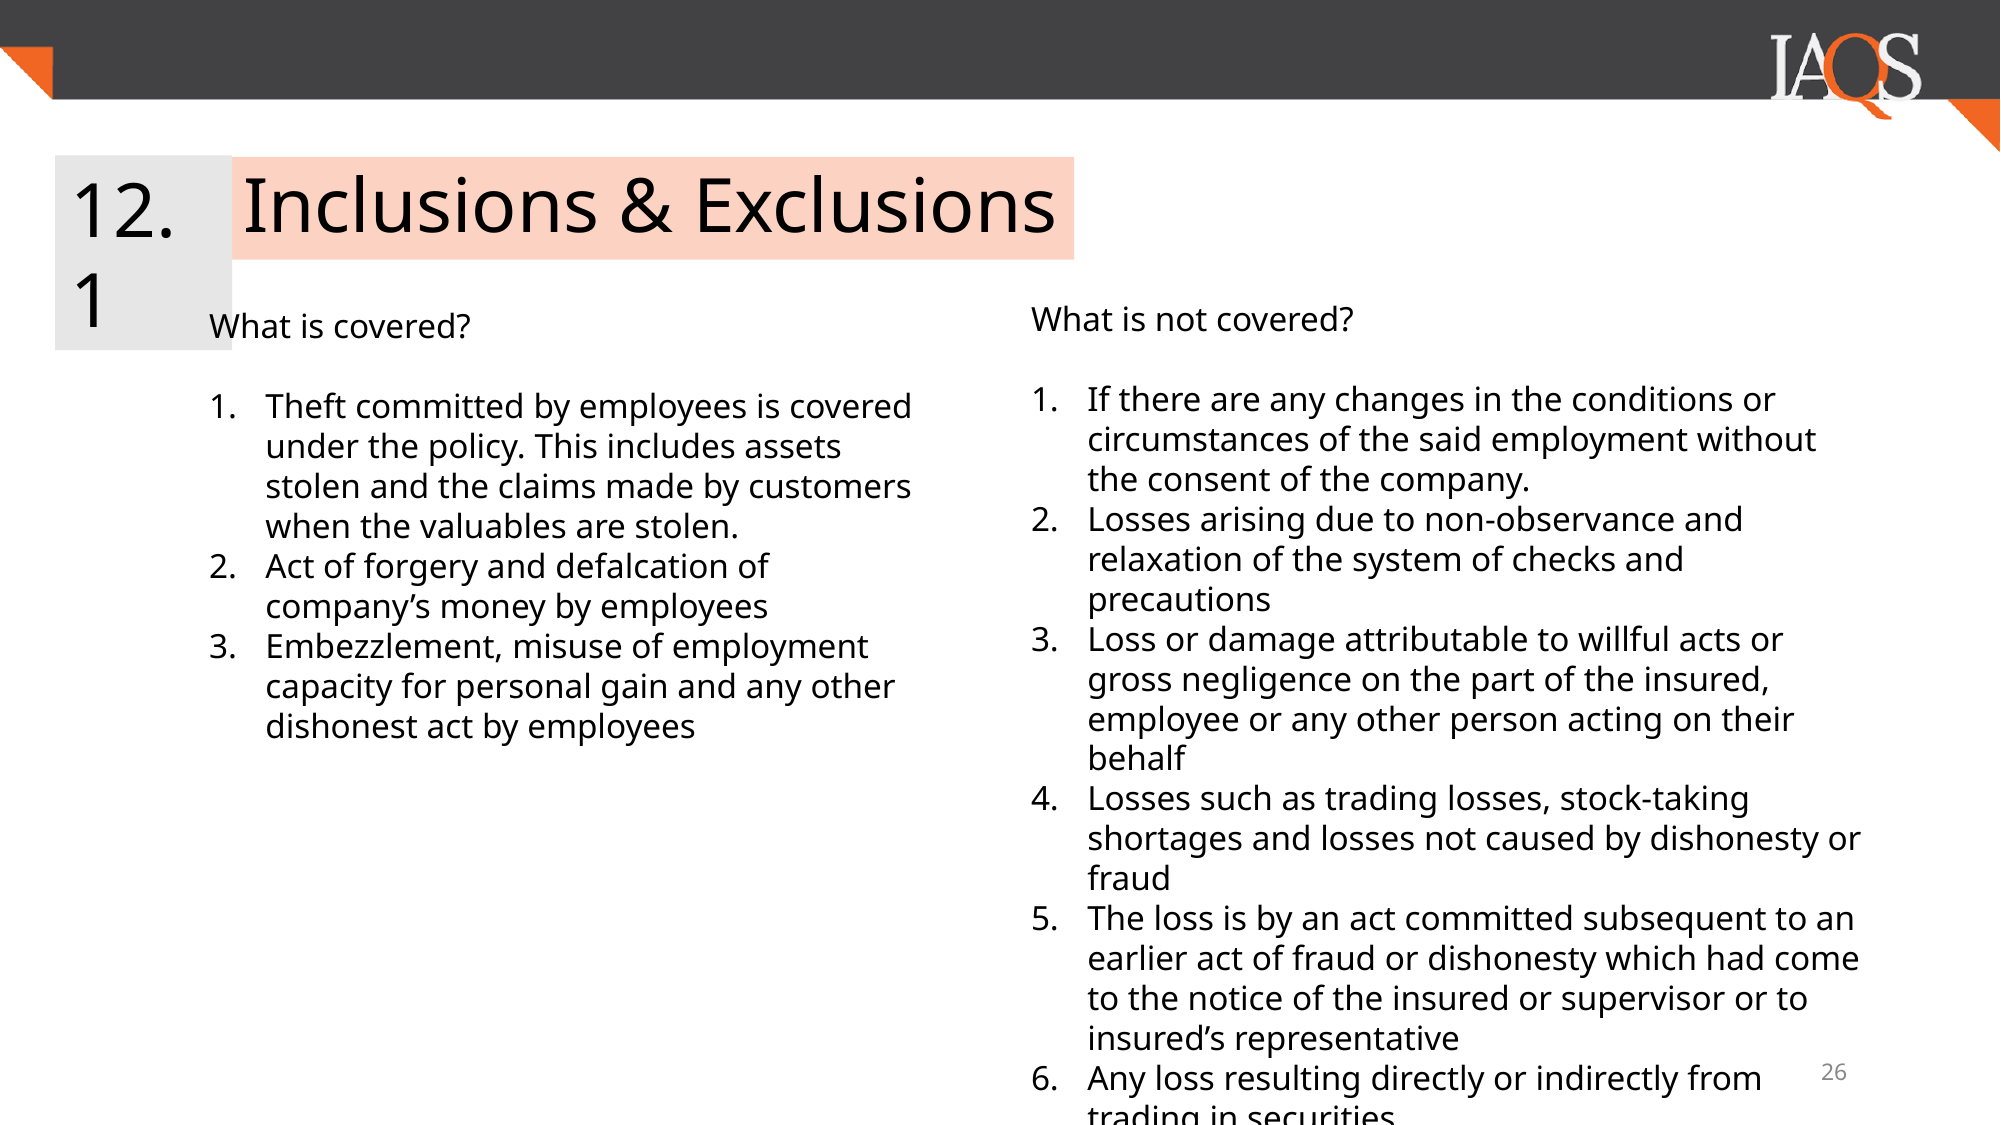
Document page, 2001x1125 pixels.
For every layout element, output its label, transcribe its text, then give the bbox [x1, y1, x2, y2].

picture [0, 0, 2000, 152]
text_box What is covered? Theft committed by employees is covered under the policy. This includes assets stolen and the claims made by customers when the valuables are stolen. Act of forgery and defalcation of company’s money by employees Embezzlement, misuse of employment capacity for personal gain and any other dishonest act by employees [194, 298, 955, 753]
text_box What is not covered? If there are any changes in the conditions or circumstances of the said employment without the consent of the company. Losses arising due to non-observance and relaxation of the system of checks and precautions Loss or damage attributable to willful acts or gross negligence on the part of the insured, employee or any other person acting on their behalf Losses such as trading losses, stock-taking shortages and losses not caused by dishonesty or fraud The loss is by an act committed subsequent to an earlier act of fraud or dishonesty which had come to the notice of the insured or supervisor or to insured’s representative Any loss resulting directly or indirectly from trading in securities [1016, 290, 1880, 1125]
title Inclusions & Exclusions [233, 156, 1075, 260]
text_box 12.1 [55, 155, 233, 351]
